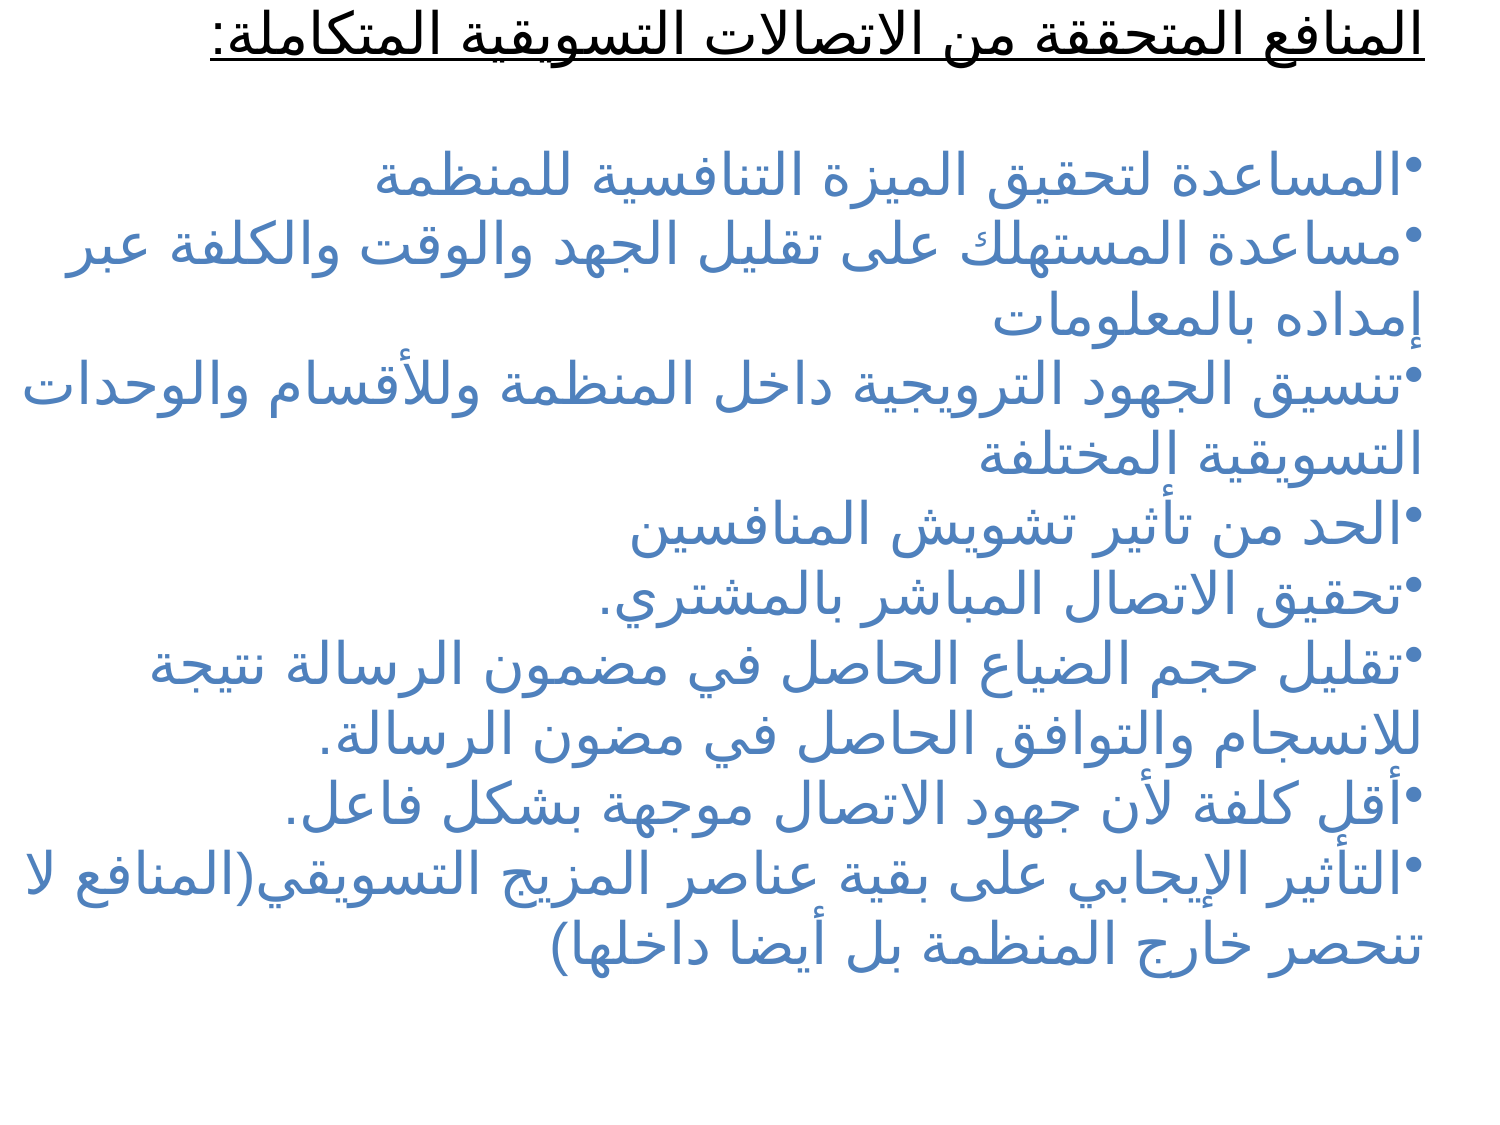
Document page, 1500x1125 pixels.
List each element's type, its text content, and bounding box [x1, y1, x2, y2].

text_box المنافع المتحققة من الاتصالات التسويقية المتكاملة: المساعدة لتحقيق الميزة التنافسية للمنظمة مساعدة المستهلك على تقليل الجهد والوقت والكلفة عبر إمداده بالمعلومات تنسيق الجهود الترويجية داخل المنظمة وللأقسام والوحدات التسويقية المختلفة الحد من تأثير تشويش المنافسين تحقيق الاتصال المباشر بالمشتري. تقليل حجم الضياع الحاصل في مضمون الرسالة نتيجة للانسجام والتوافق الحاصل في مضون الرسالة. أقل كلفة لأن جهود الاتصال موجهة بشكل فاعل. التأثير الإيجابي على بقية عناصر المزيج التسويقي(المنافع لا تنحصر خارج المنظمة بل أيضا داخلها) [0, 0, 1500, 1059]
